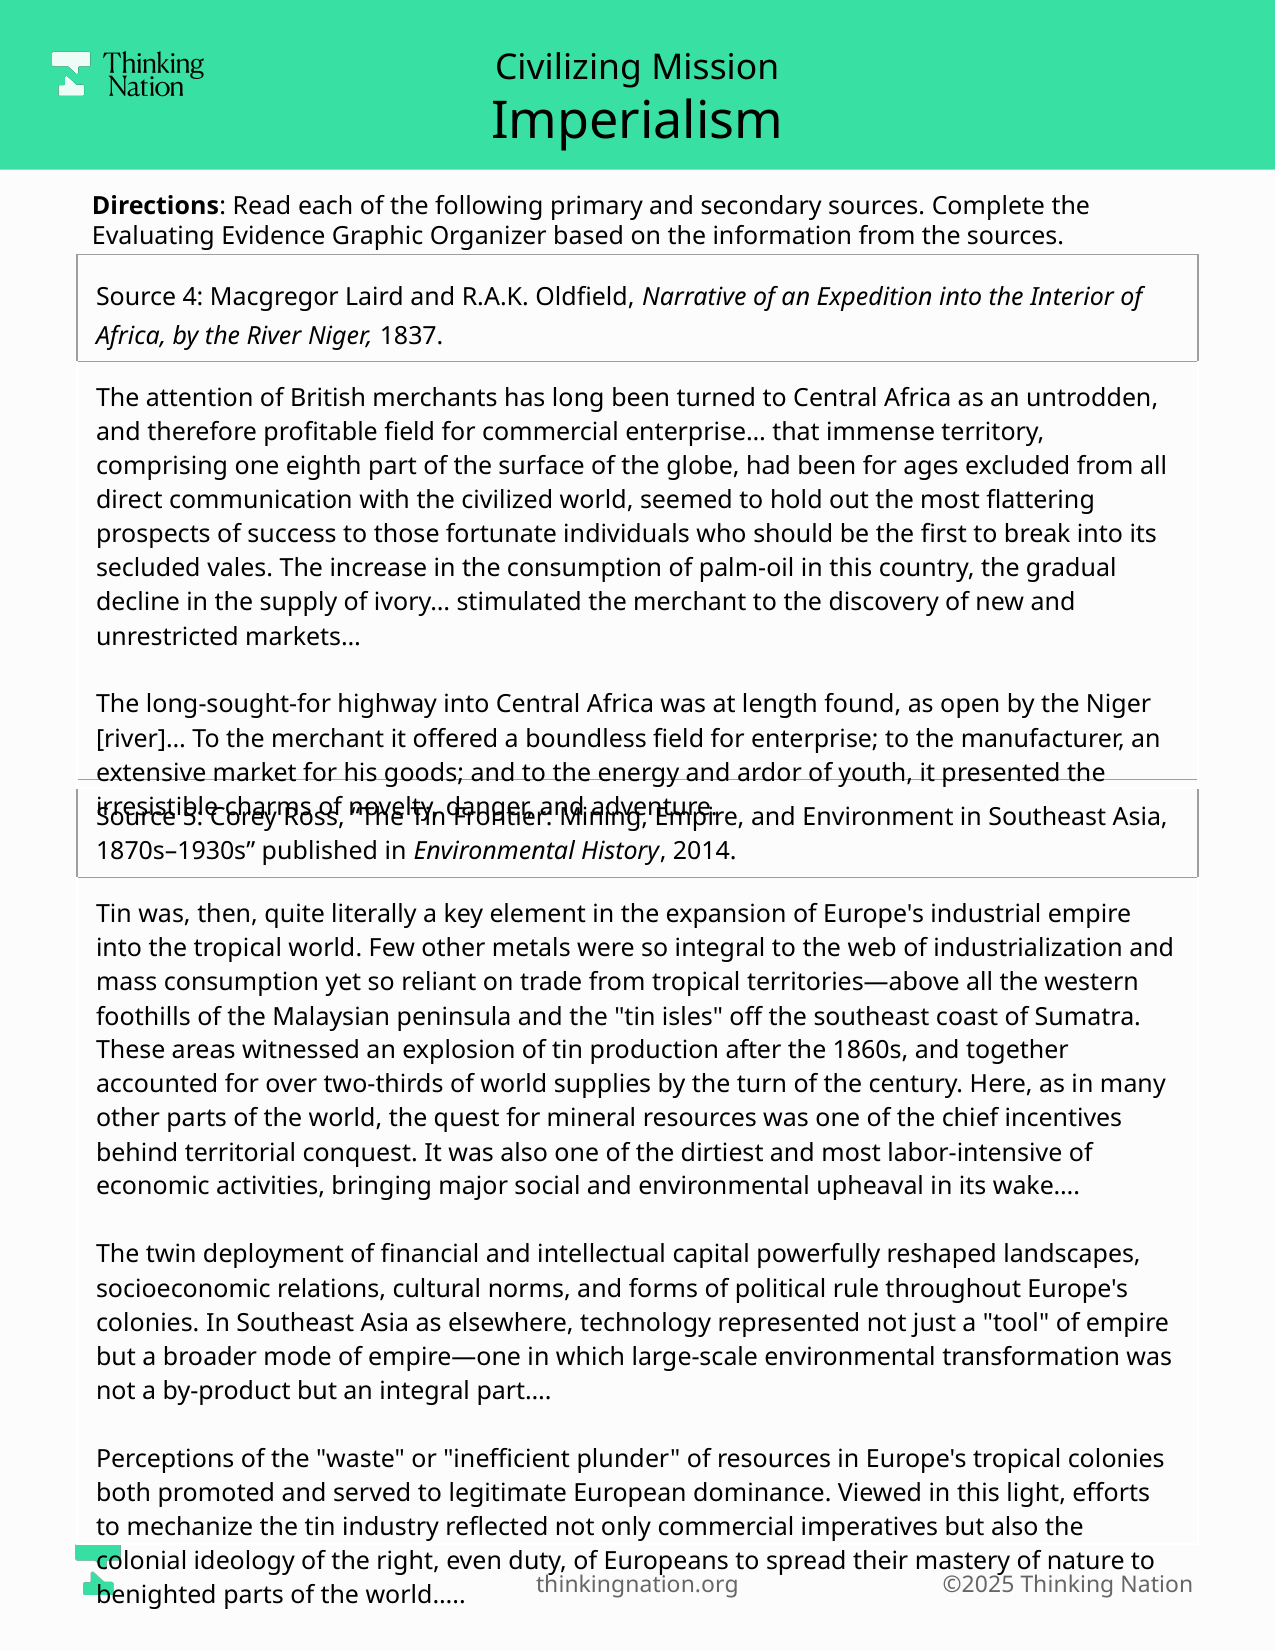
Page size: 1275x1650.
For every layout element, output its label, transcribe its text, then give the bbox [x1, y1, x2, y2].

table_cell The attention of British merchants has long been turned to Central Africa as an untrodden, and therefore profitable field for commercial enterprise… that immense territory, comprising one eighth part of the surface of the globe, had been for ages excluded from all direct communication with the civilized world, seemed to hold out the most flattering prospects of success to those fortunate individuals who should be the first to break into its secluded vales. The increase in the consumption of palm-oil in this country, the gradual decline in the supply of ivory… stimulated the merchant to the discovery of new and unrestricted markets… The long-sought-for highway into Central Africa was at length found, as open by the Niger [river]… To the merchant it offered a boundless field for enterprise; to the manufacturer, an extensive market for his goods; and to the energy and ardor of youth, it presented the irresistible charms of novelty, danger, and adventure. [78, 362, 1197, 787]
text_box thinkingnation.org [486, 1553, 789, 1605]
table_header Source 5: Corey Ross, “The Tin Frontier: Mining, Empire, and Environment in Southeast Asia, 1870s–1930s” published in Environmental History, 2014. [78, 789, 1197, 877]
picture [35, 37, 210, 110]
picture [62, 1533, 134, 1605]
text_box ©2025 Thinking Nation [907, 1553, 1210, 1605]
table_header Source 4: Macgregor Laird and R.A.K. Oldfield, Narrative of an Expedition into the Interior of Africa, by the River Niger, 1837. [78, 255, 1197, 361]
text_box Directions: Read each of the following primary and secondary sources. Complete the Evaluating Evidence Graphic Organizer based on the information from the sources. [76, 174, 1198, 254]
table_cell Tin was, then, quite literally a key element in the expansion of Europe's industrial empire into the tropical world. Few other metals were so integral to the web of industrialization and mass consumption yet so reliant on trade from tropical territories—above all the western foothills of the Malaysian peninsula and the "tin isles" off the southeast coast of Sumatra. These areas witnessed an explosion of tin production after the 1860s, and together accounted for over two-thirds of world supplies by the turn of the century. Here, as in many other parts of the world, the quest for mineral resources was one of the chief incentives behind territorial conquest. It was also one of the dirtiest and most labor-intensive of economic activities, bringing major social and environmental upheaval in its wake…. The twin deployment of financial and intellectual capital powerfully reshaped landscapes, socioeconomic relations, cultural norms, and forms of political rule throughout Europe's colonies. In Southeast Asia as elsewhere, technology represented not just a "tool" of empire but a broader mode of empire—one in which large-scale environmental transformation was not a by-product but an integral part…. Perceptions of the "waste" or "inefficient plunder" of resources in Europe's tropical colonies both promoted and served to legitimate European dominance. Viewed in this light, efforts to mechanize the tin industry reflected not only commercial imperatives but also the colonial ideology of the right, even duty, of Europeans to spread their mastery of nature to benighted parts of the world….. [78, 878, 1197, 1543]
text_box Civilizing Mission Imperialism [0, 0, 1275, 170]
